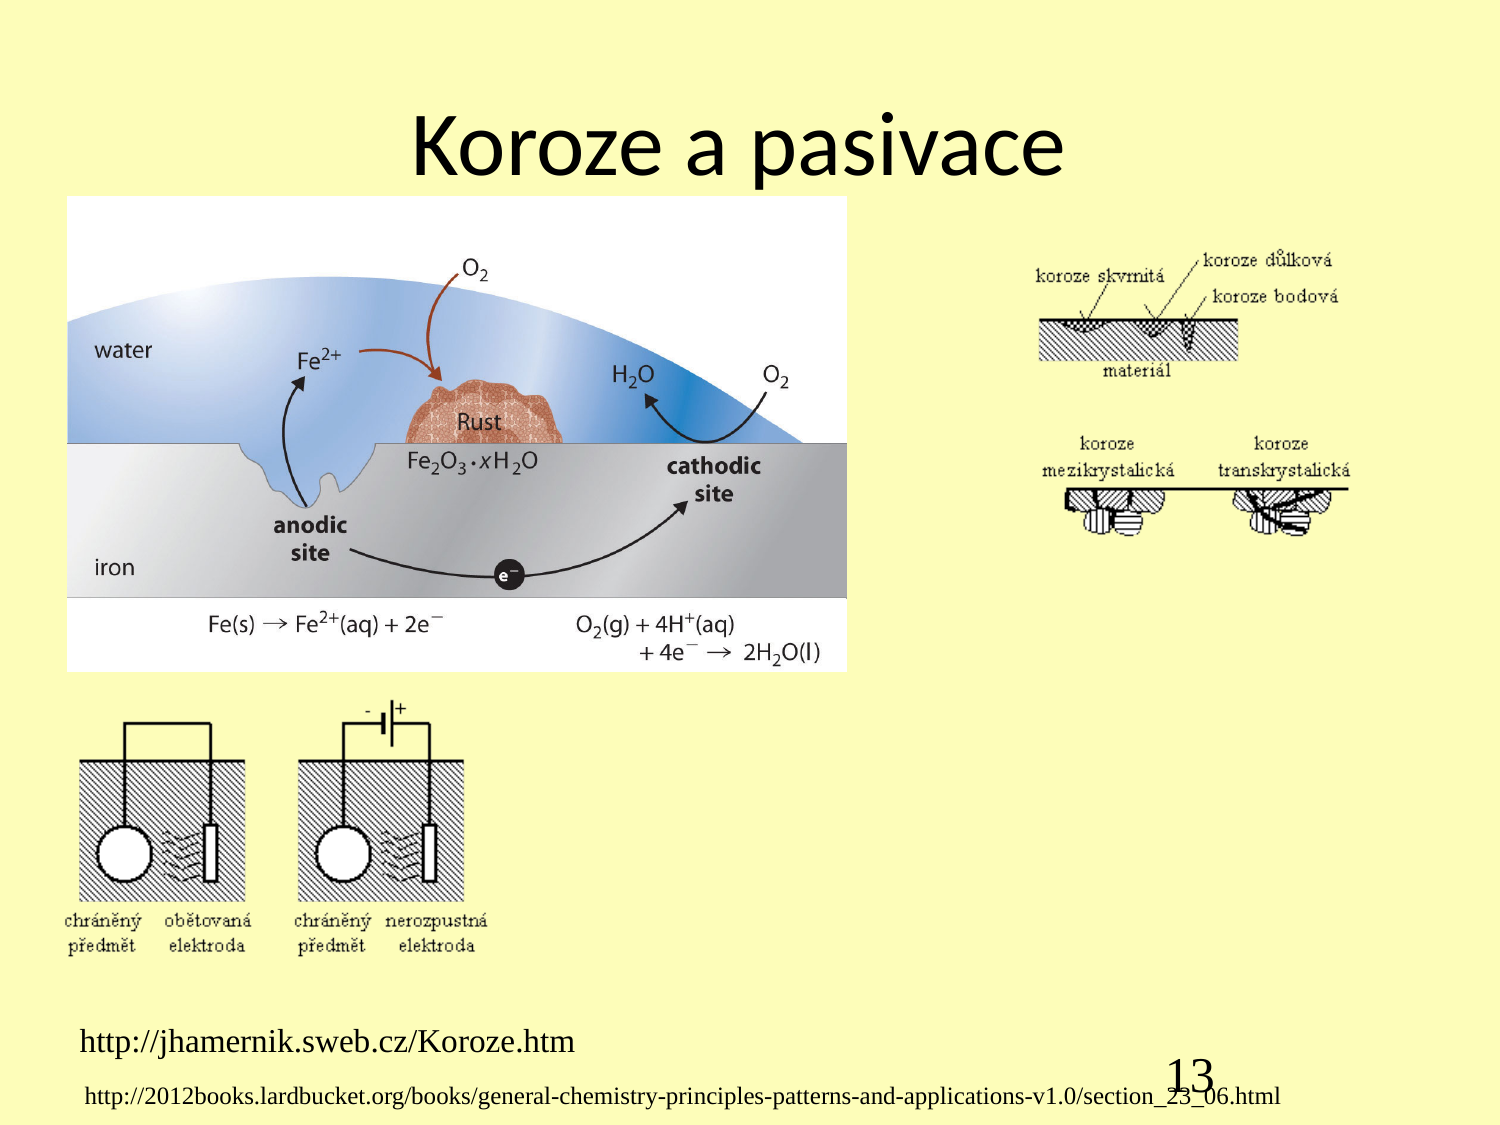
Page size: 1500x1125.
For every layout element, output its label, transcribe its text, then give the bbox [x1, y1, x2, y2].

picture [1019, 243, 1362, 388]
picture [67, 196, 847, 673]
slide_number 13 [1074, 1042, 1425, 1103]
picture [1035, 428, 1363, 539]
picture [52, 693, 498, 964]
title Koroze a pasivace [75, 45, 1425, 233]
text_box http://jhamernik.sweb.cz/Koroze.htm [64, 1011, 815, 1067]
text_box http://2012books.lardbucket.org/books/general-chemistry-principles-patterns-and-applications-v1.0/section_23_06.html [69, 1071, 1365, 1117]
